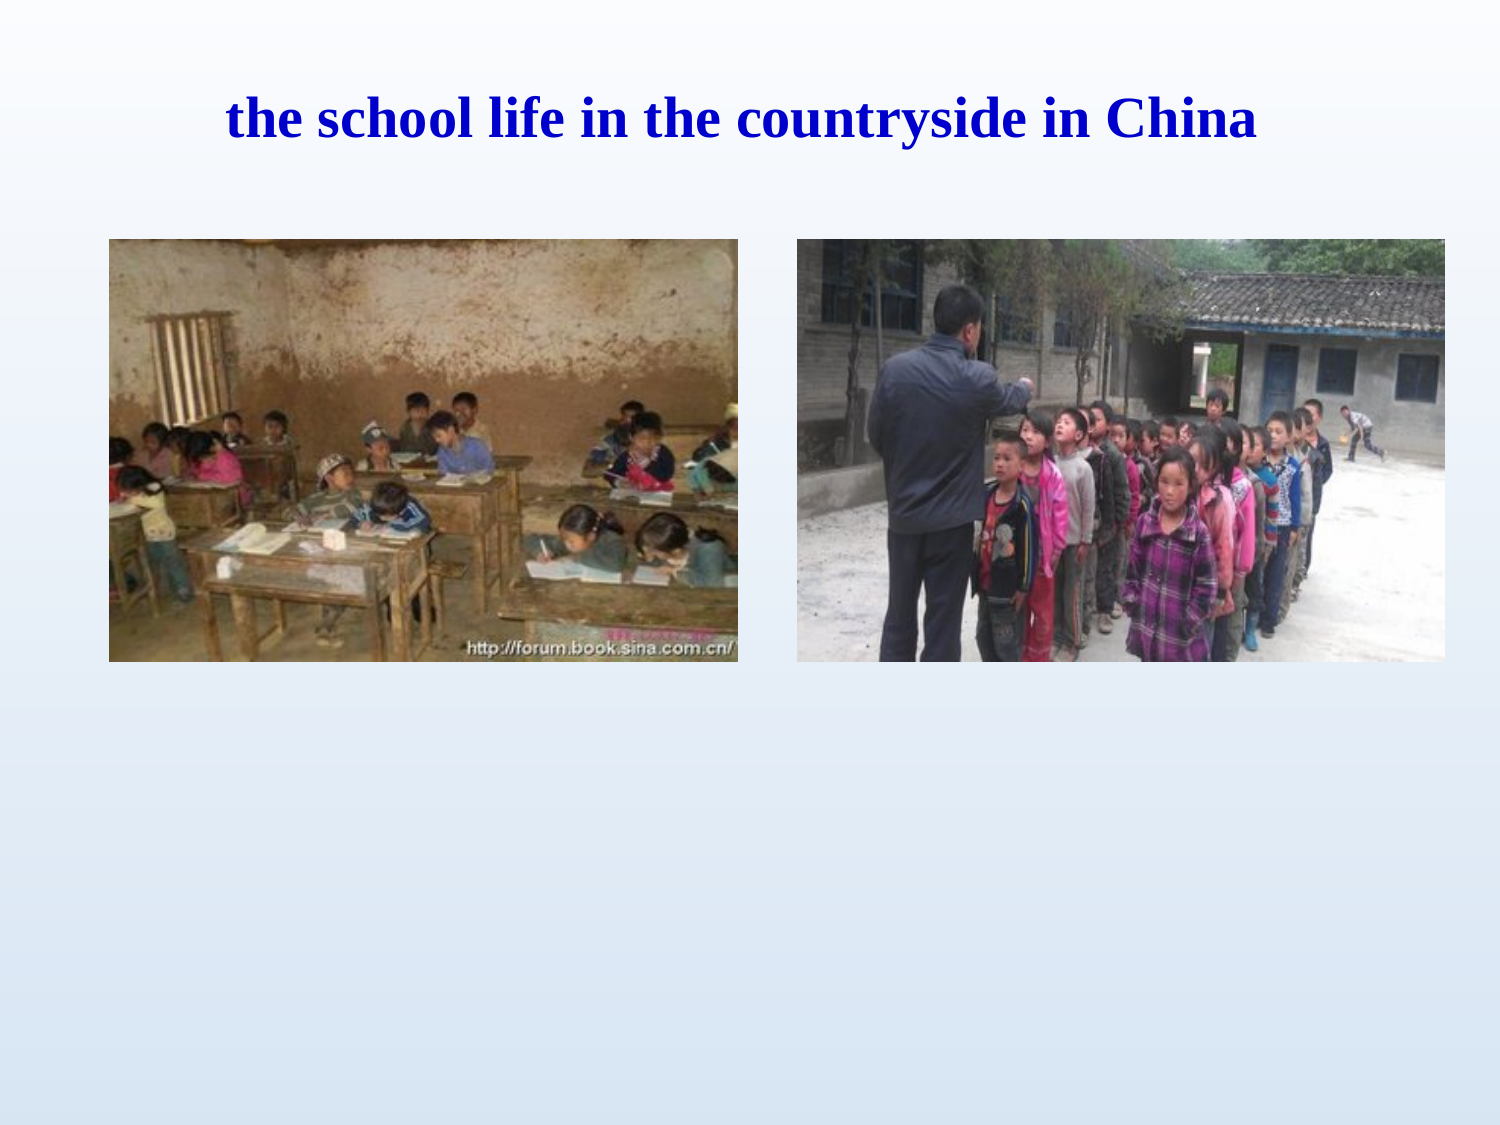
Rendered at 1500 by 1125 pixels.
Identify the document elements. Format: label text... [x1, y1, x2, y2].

picture [796, 238, 1445, 662]
picture [109, 239, 738, 662]
text_box the school life in the countryside in China [173, 71, 1375, 157]
